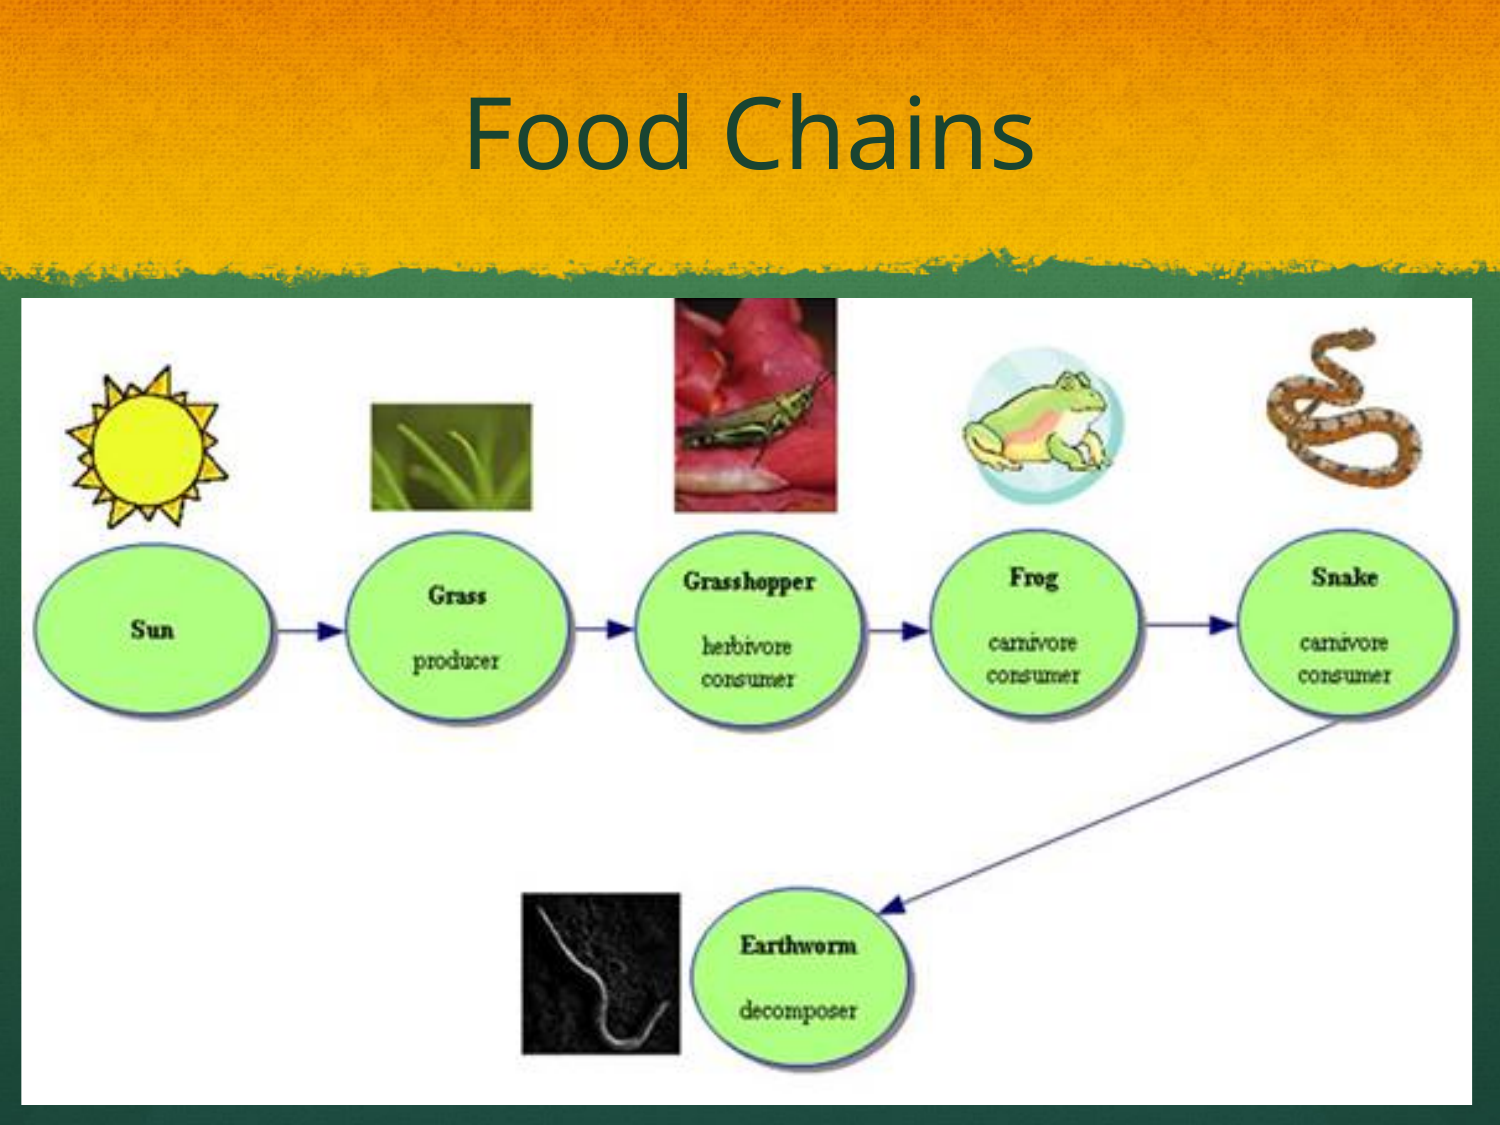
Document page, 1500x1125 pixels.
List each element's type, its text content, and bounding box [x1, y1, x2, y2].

title Food Chains [125, 13, 1375, 246]
picture [0, 0, 1500, 1125]
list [20, 298, 1473, 1105]
